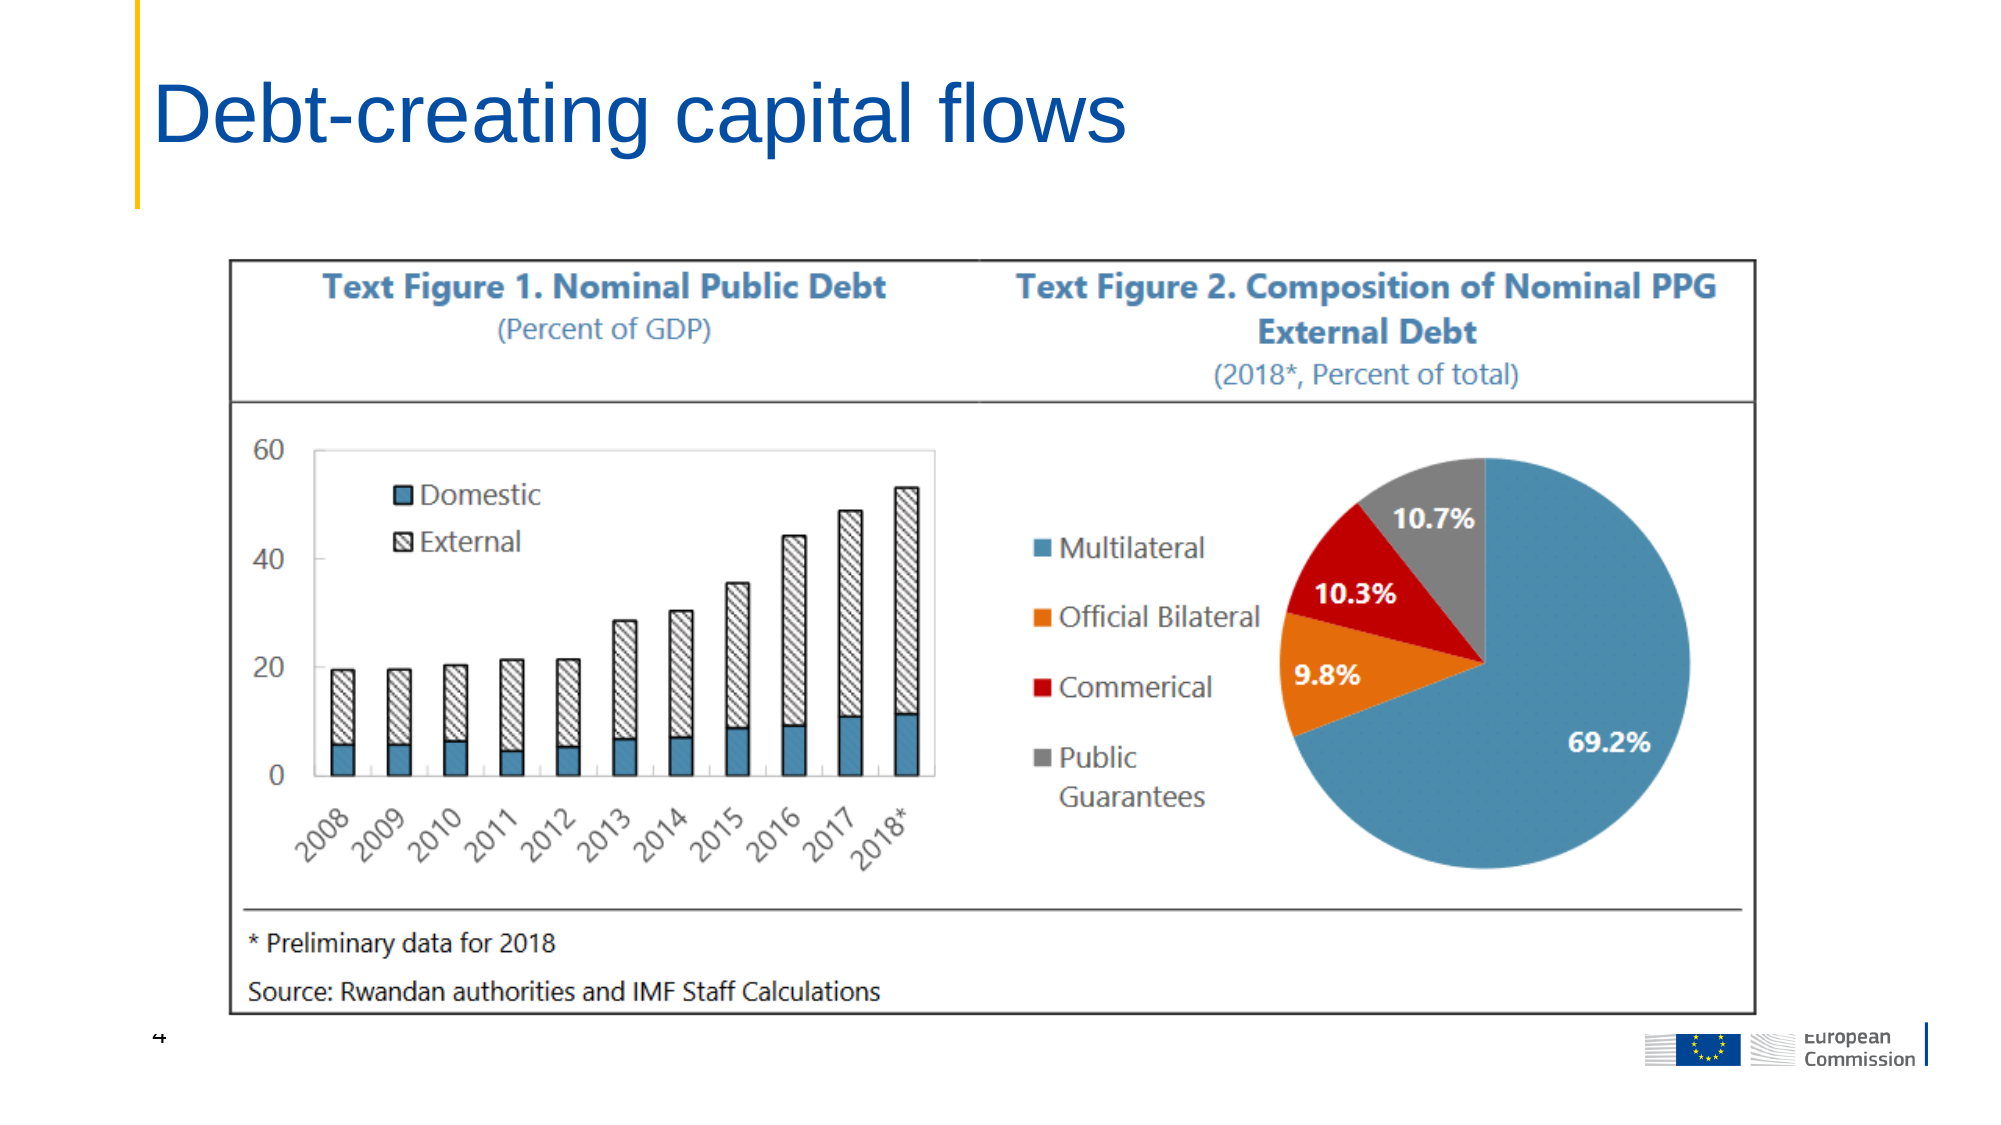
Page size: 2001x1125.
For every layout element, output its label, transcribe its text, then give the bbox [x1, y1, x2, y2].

picture [151, 247, 1928, 1066]
slide_number 4 [137, 1005, 588, 1066]
text_box Debt-creating capital flows [137, 0, 1896, 218]
